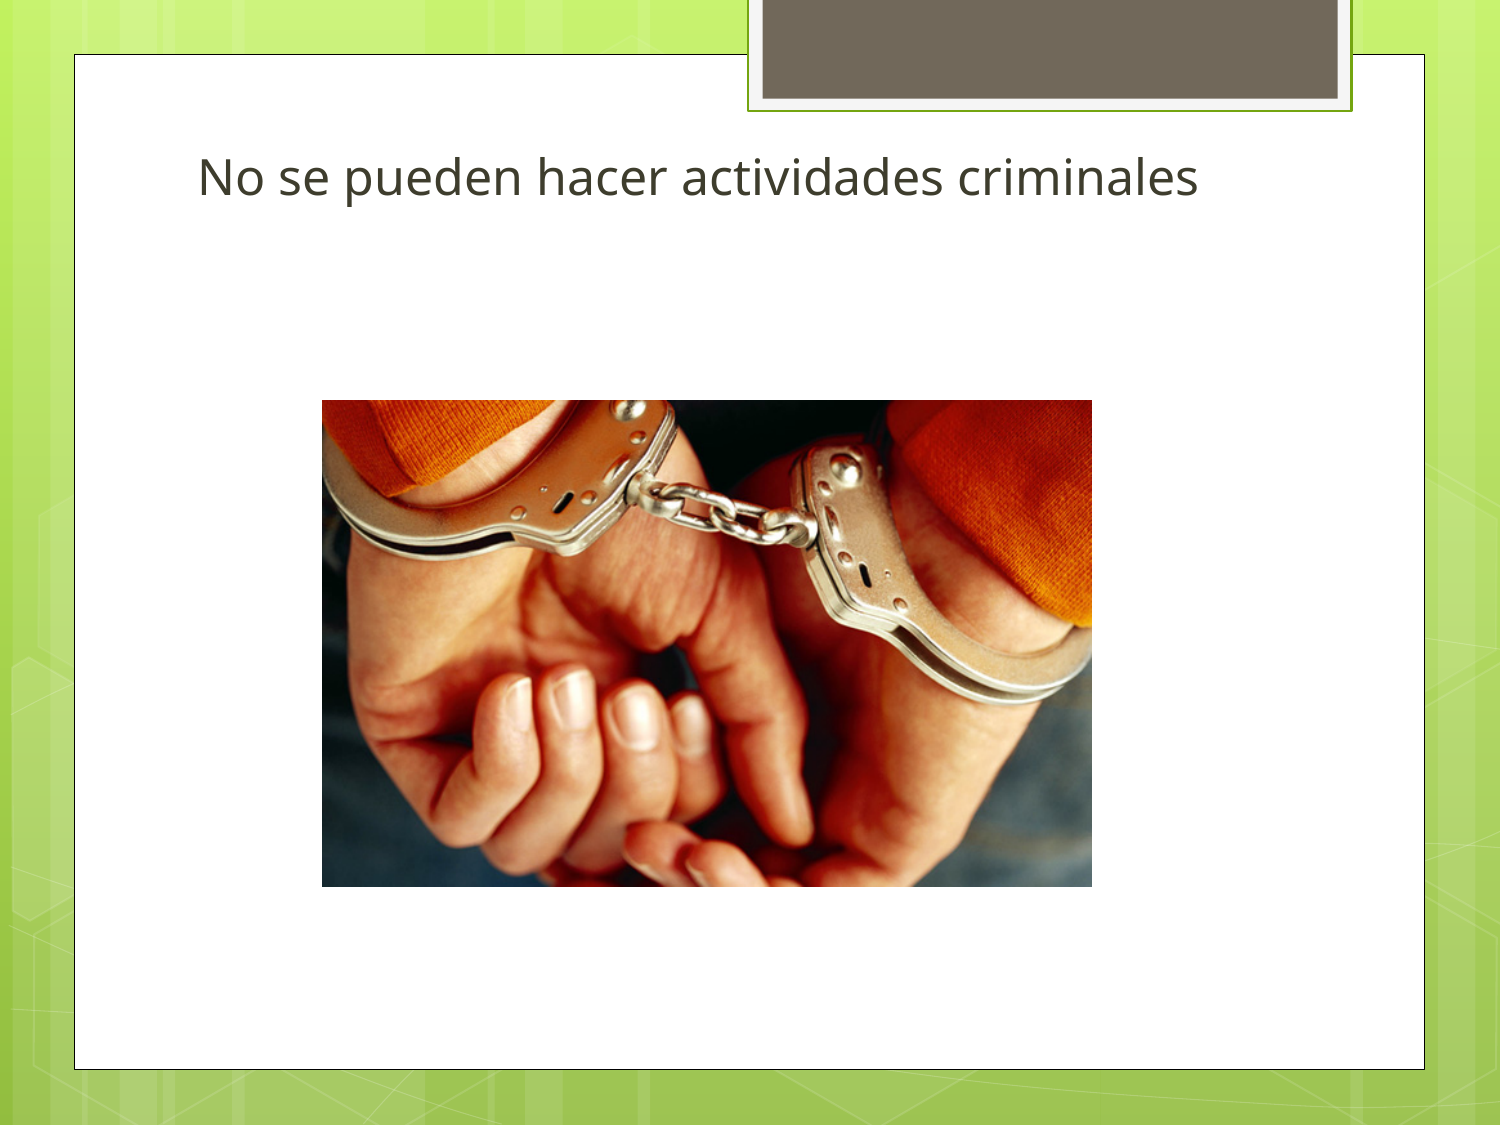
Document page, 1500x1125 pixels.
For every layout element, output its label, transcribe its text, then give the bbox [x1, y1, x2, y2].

picture [321, 400, 1092, 887]
list No se pueden hacer actividades criminales [171, 138, 1283, 321]
